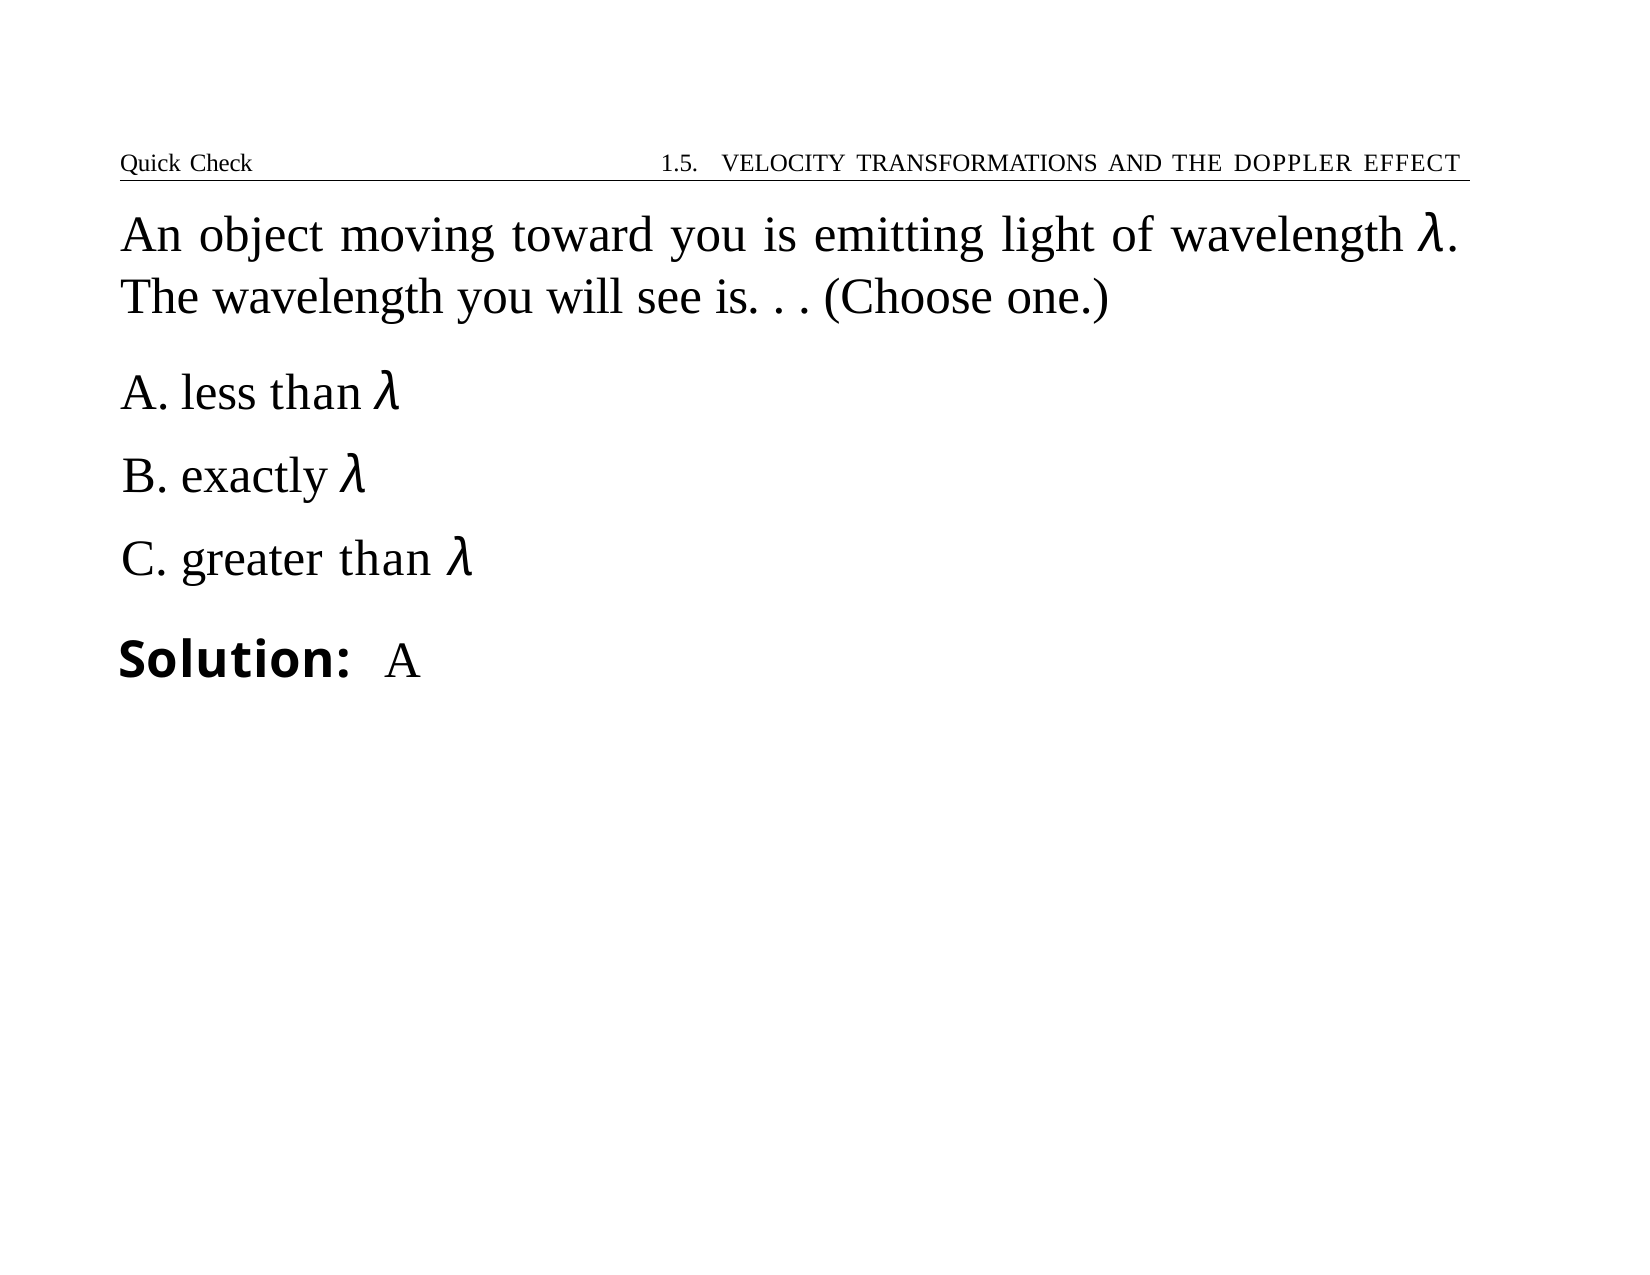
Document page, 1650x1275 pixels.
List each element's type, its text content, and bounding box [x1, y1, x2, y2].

title An object moving toward you is emitting light of wavelength λ. The wavelength you will see is. . . (Choose one.) [117, 198, 1473, 413]
text_box Quick Check 1.5. VELOCITY TRANSFORMATIONS AND THE DOPPLER EFFECT [117, 144, 1473, 176]
text_box less than λ exactly λ greater than λ Solution: A [116, 334, 483, 688]
